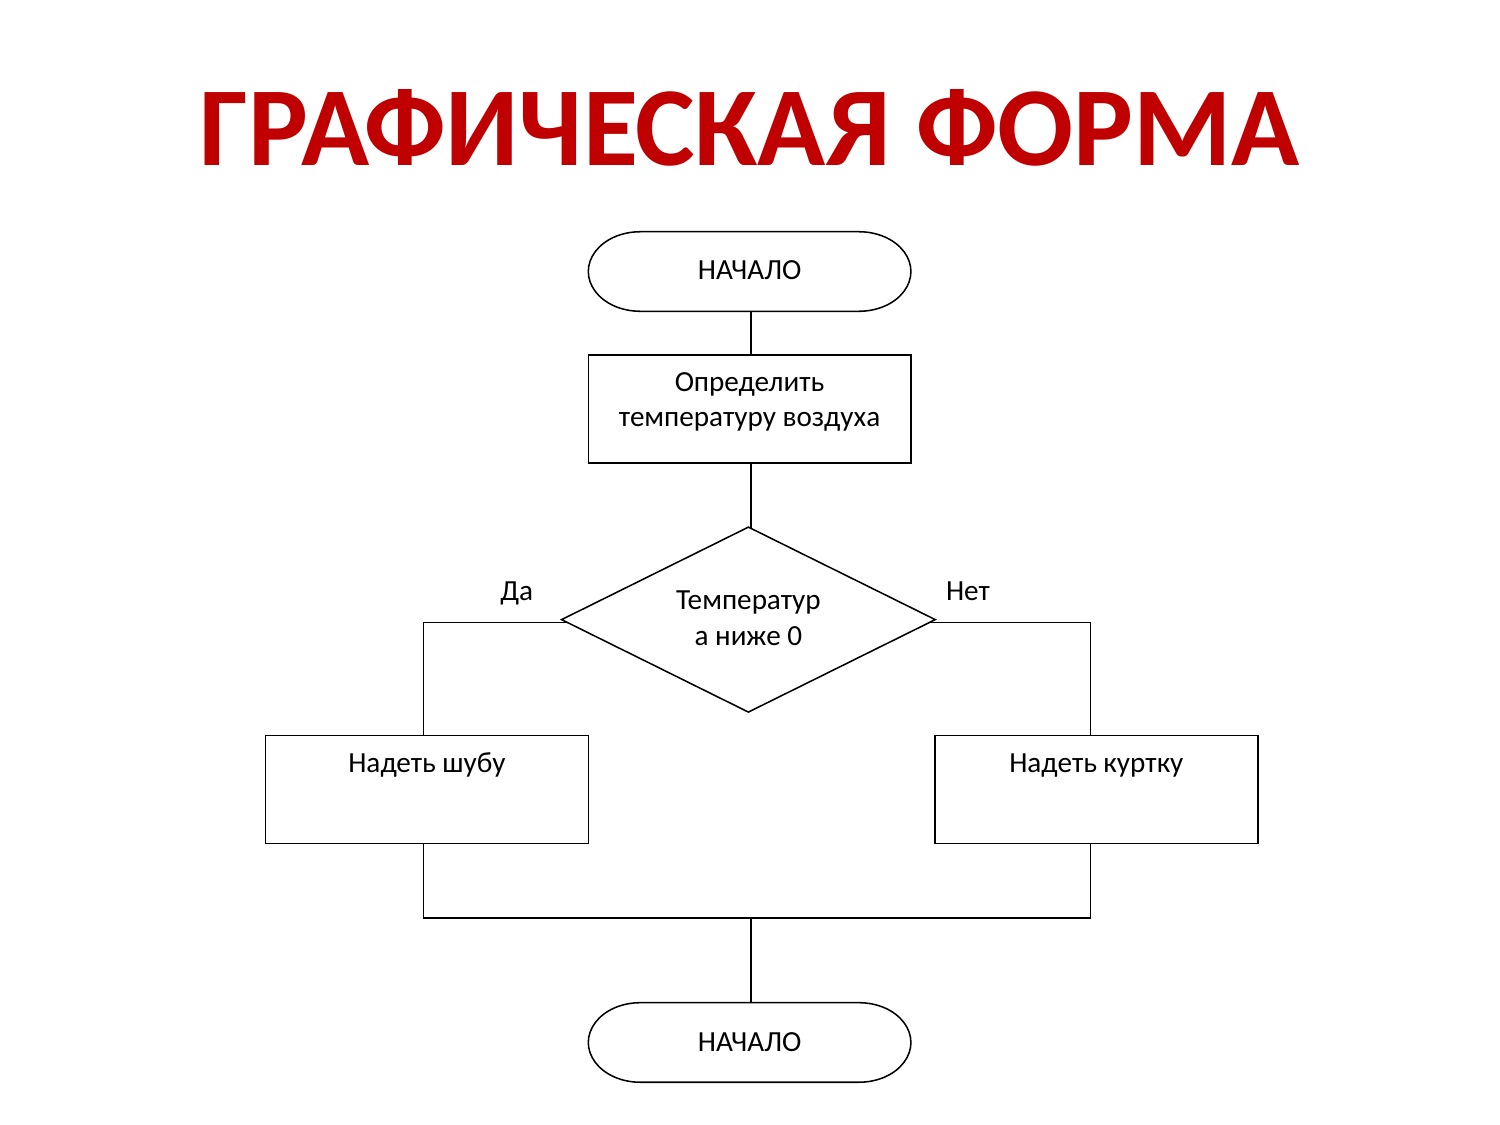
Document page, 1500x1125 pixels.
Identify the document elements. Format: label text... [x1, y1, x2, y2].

title Графическая форма [0, 27, 1500, 215]
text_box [265, 231, 1259, 1083]
